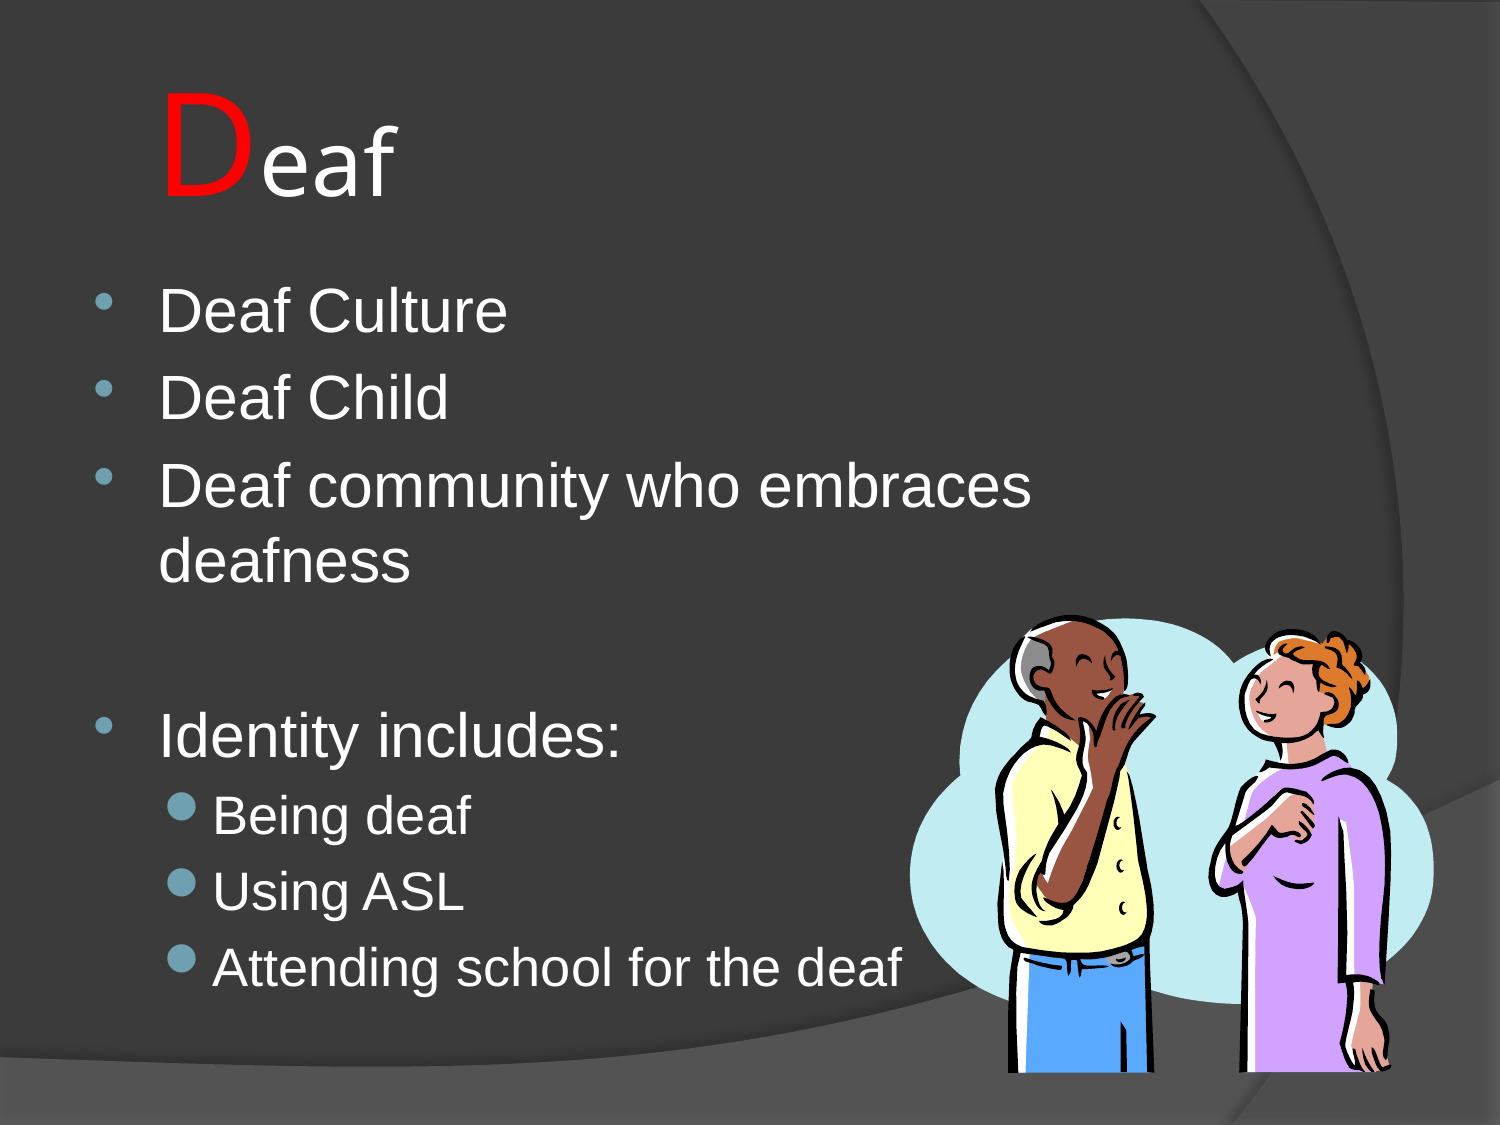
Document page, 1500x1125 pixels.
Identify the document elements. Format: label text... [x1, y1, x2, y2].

list Deaf Culture Deaf Child Deaf community who embraces deafness Identity includes: Being deaf Using ASL Attending school for the deaf [75, 262, 1300, 1005]
title Deaf [75, 45, 1300, 233]
picture [909, 612, 1435, 1074]
